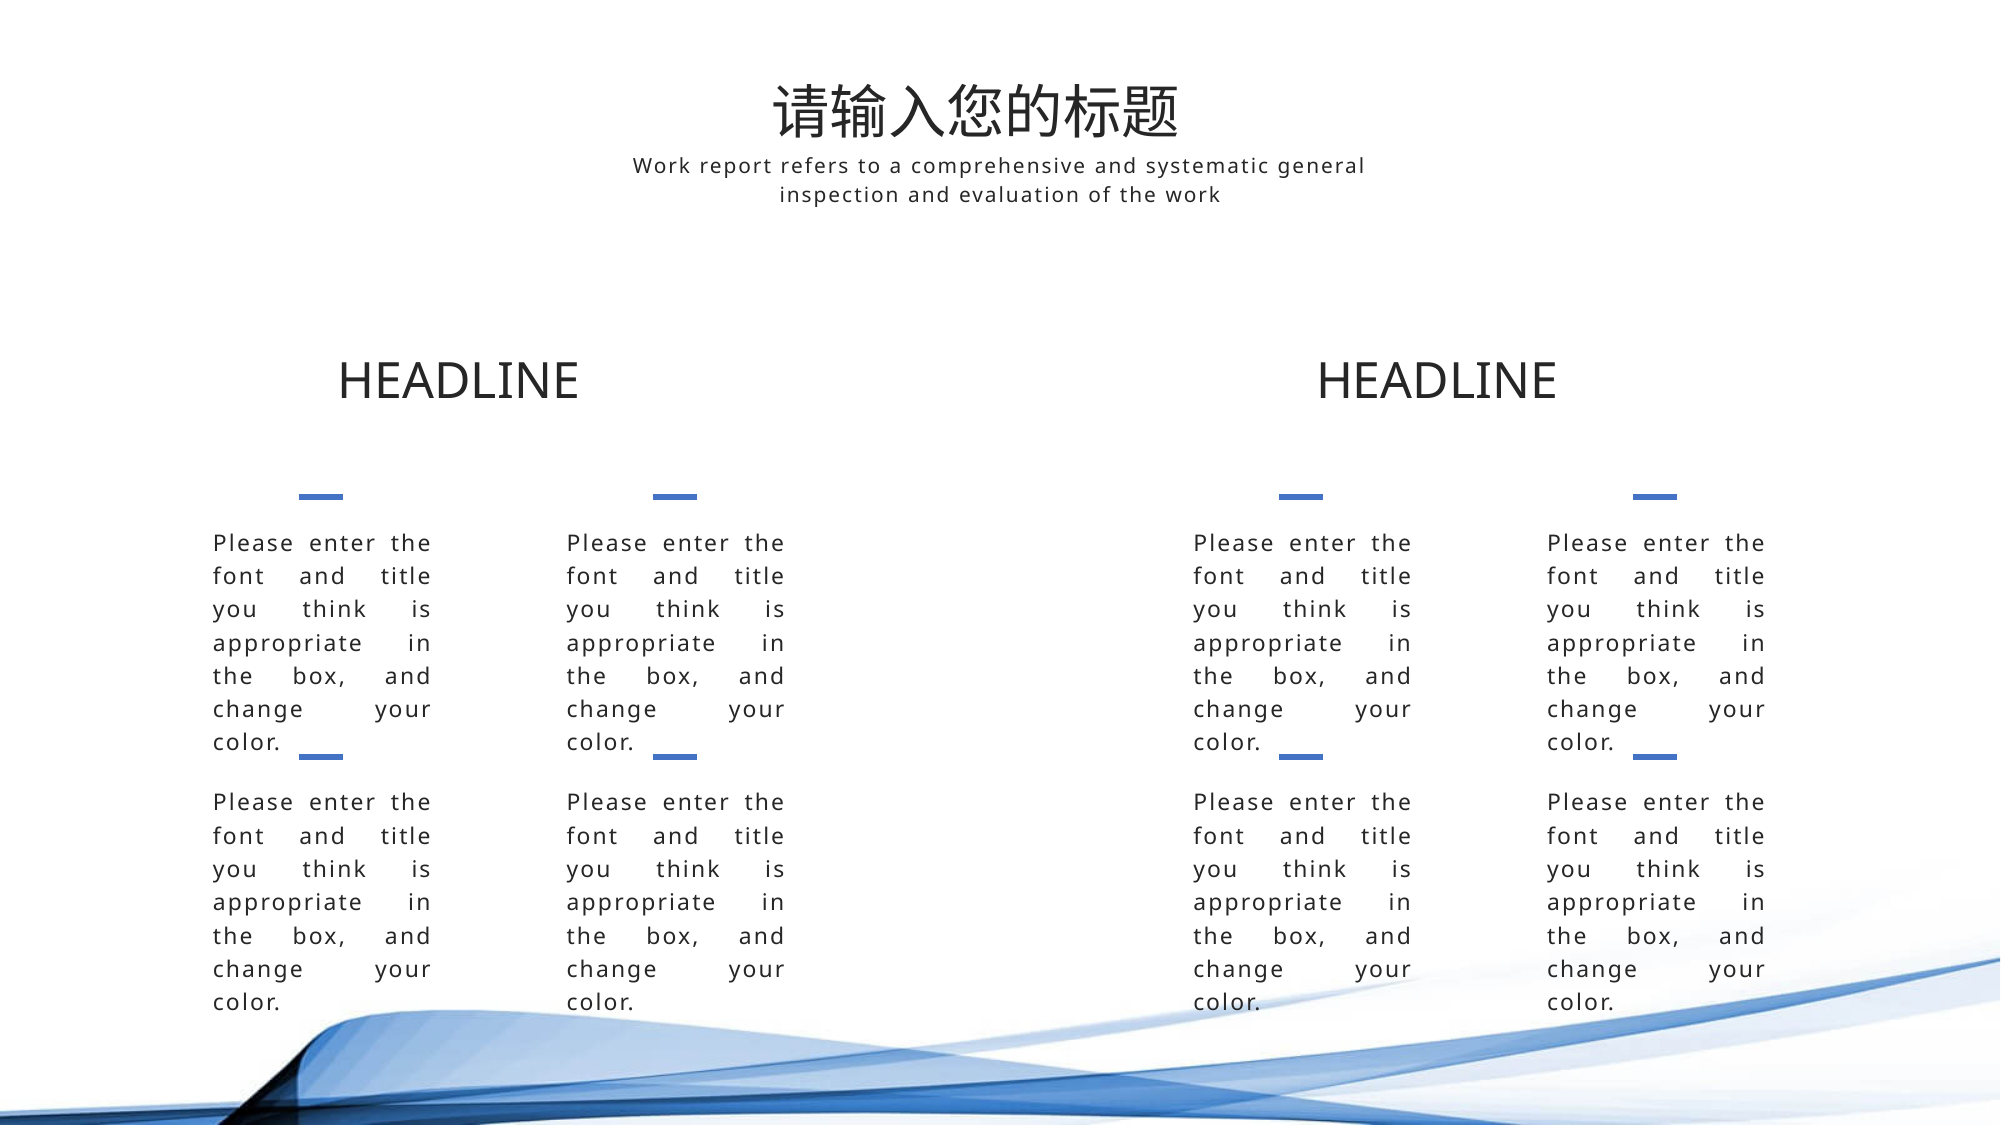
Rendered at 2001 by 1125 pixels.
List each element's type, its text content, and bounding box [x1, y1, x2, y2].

text_box Work report refers to a comprehensive and systematic general inspection and evaluation of the work [561, 140, 1439, 214]
text_box HEADLINE [1301, 341, 1633, 417]
text_box Please enter the font and title you think is appropriate in the box, and change your color. [1532, 774, 1782, 1023]
text_box Please enter the font and title you think is appropriate in the box, and change your color. [1532, 514, 1782, 763]
text_box HEADLINE [322, 341, 654, 417]
picture [0, 0, 2001, 1125]
text_box Please enter the font and title you think is appropriate in the box, and change your color. [198, 774, 448, 1023]
text_box Please enter the font and title you think is appropriate in the box, and change your color. [551, 774, 802, 1023]
text_box 请输入您的标题 [757, 67, 1243, 140]
text_box Please enter the font and title you think is appropriate in the box, and change your color. [1178, 774, 1429, 1023]
text_box Please enter the font and title you think is appropriate in the box, and change your color. [1178, 514, 1429, 763]
text_box Please enter the font and title you think is appropriate in the box, and change your color. [551, 514, 802, 763]
text_box Please enter the font and title you think is appropriate in the box, and change your color. [198, 514, 448, 763]
